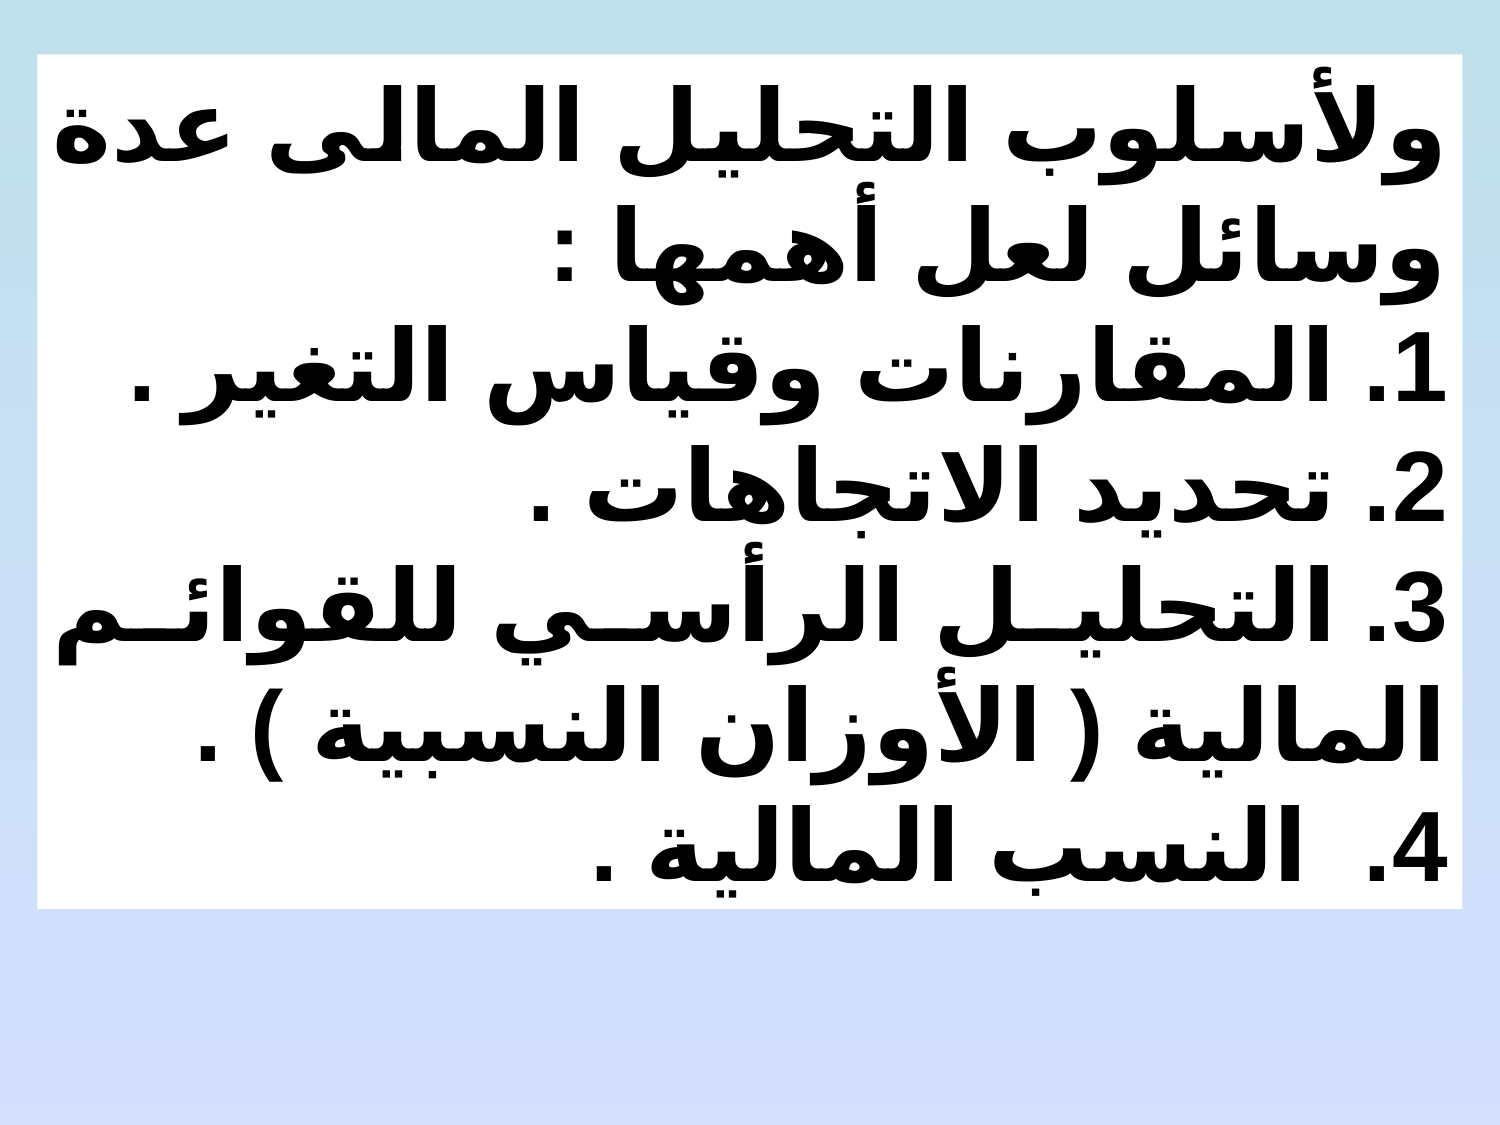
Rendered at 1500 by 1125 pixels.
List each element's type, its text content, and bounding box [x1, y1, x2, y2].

text_box ولأسلوب التحليل المالى عدة وسائل لعل أهمها : 1. المقارنات وقياس التغير . 2. تحديد الاتجاهات . 3. التحليل الرأسي للقوائم المالية ( الأوزان النسبية ) . 4. النسب المالية . [37, 54, 1463, 909]
